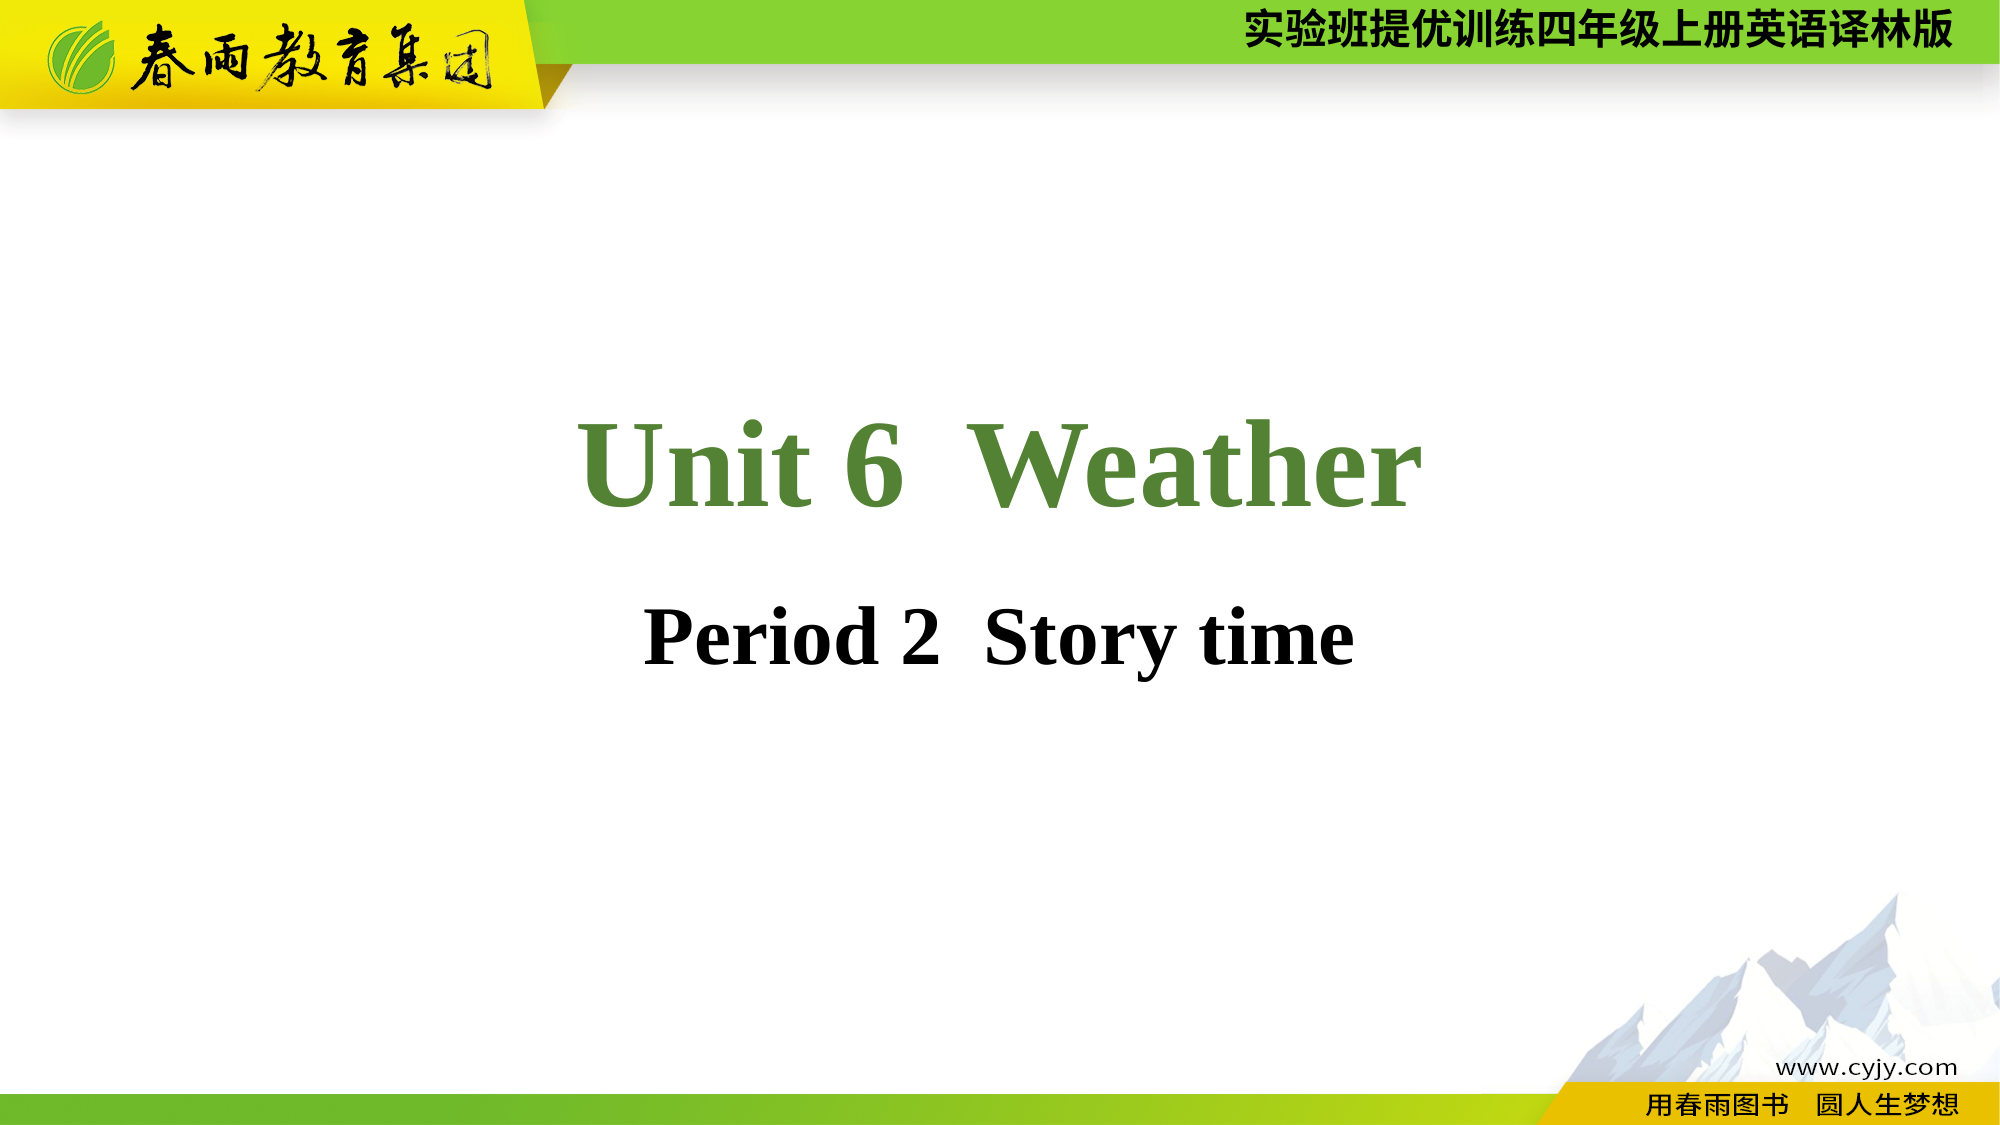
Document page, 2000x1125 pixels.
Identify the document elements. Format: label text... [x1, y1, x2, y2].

picture [0, 0, 2000, 298]
picture [0, 689, 2000, 1125]
text_box Unit 6 Weather Period 2 Story time [0, 298, 2000, 689]
